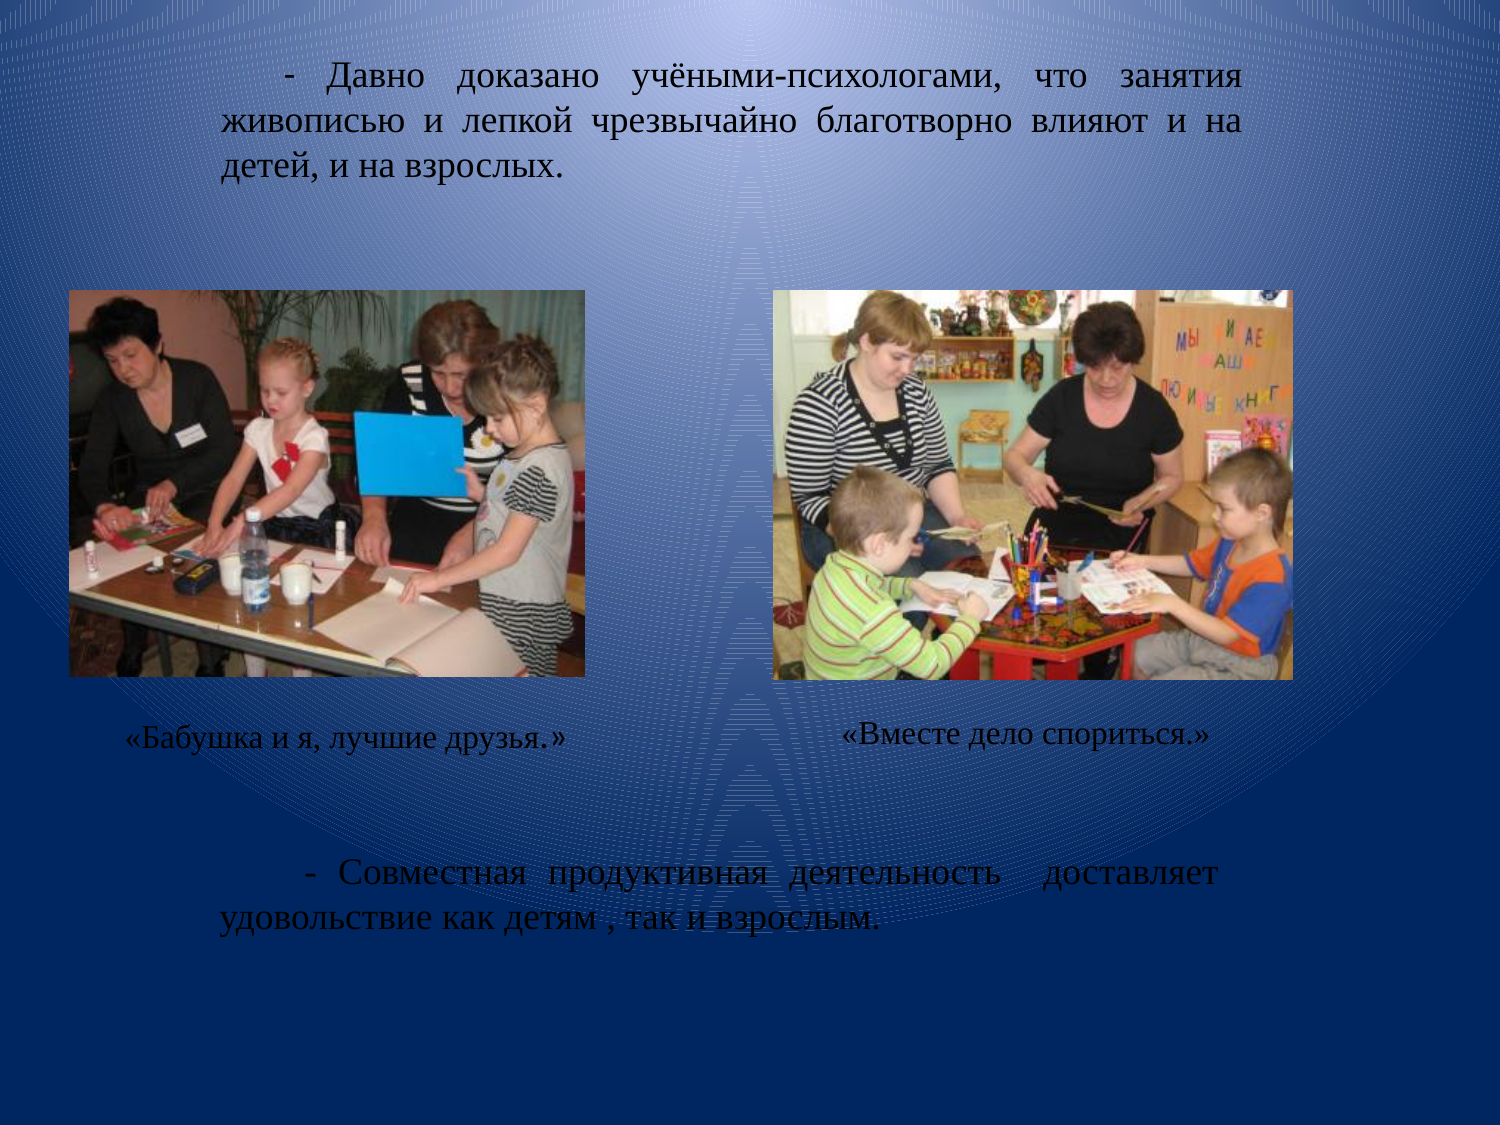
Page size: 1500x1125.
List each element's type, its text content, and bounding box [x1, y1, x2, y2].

text_box - Давно доказано учёными-психологами, что занятия живописью и лепкой чрезвычайно благотворно влияют и на детей, и на взрослых. [206, 42, 1258, 193]
picture [773, 290, 1293, 680]
text_box «Бабушка и я, лучшие друзья.» [109, 704, 584, 764]
picture [69, 290, 585, 678]
text_box - Совместная продуктивная деятельность доставляет удовольствие как детям , так и взрослым. [204, 839, 1256, 945]
text_box «Вместе дело спориться.» [826, 704, 1226, 759]
